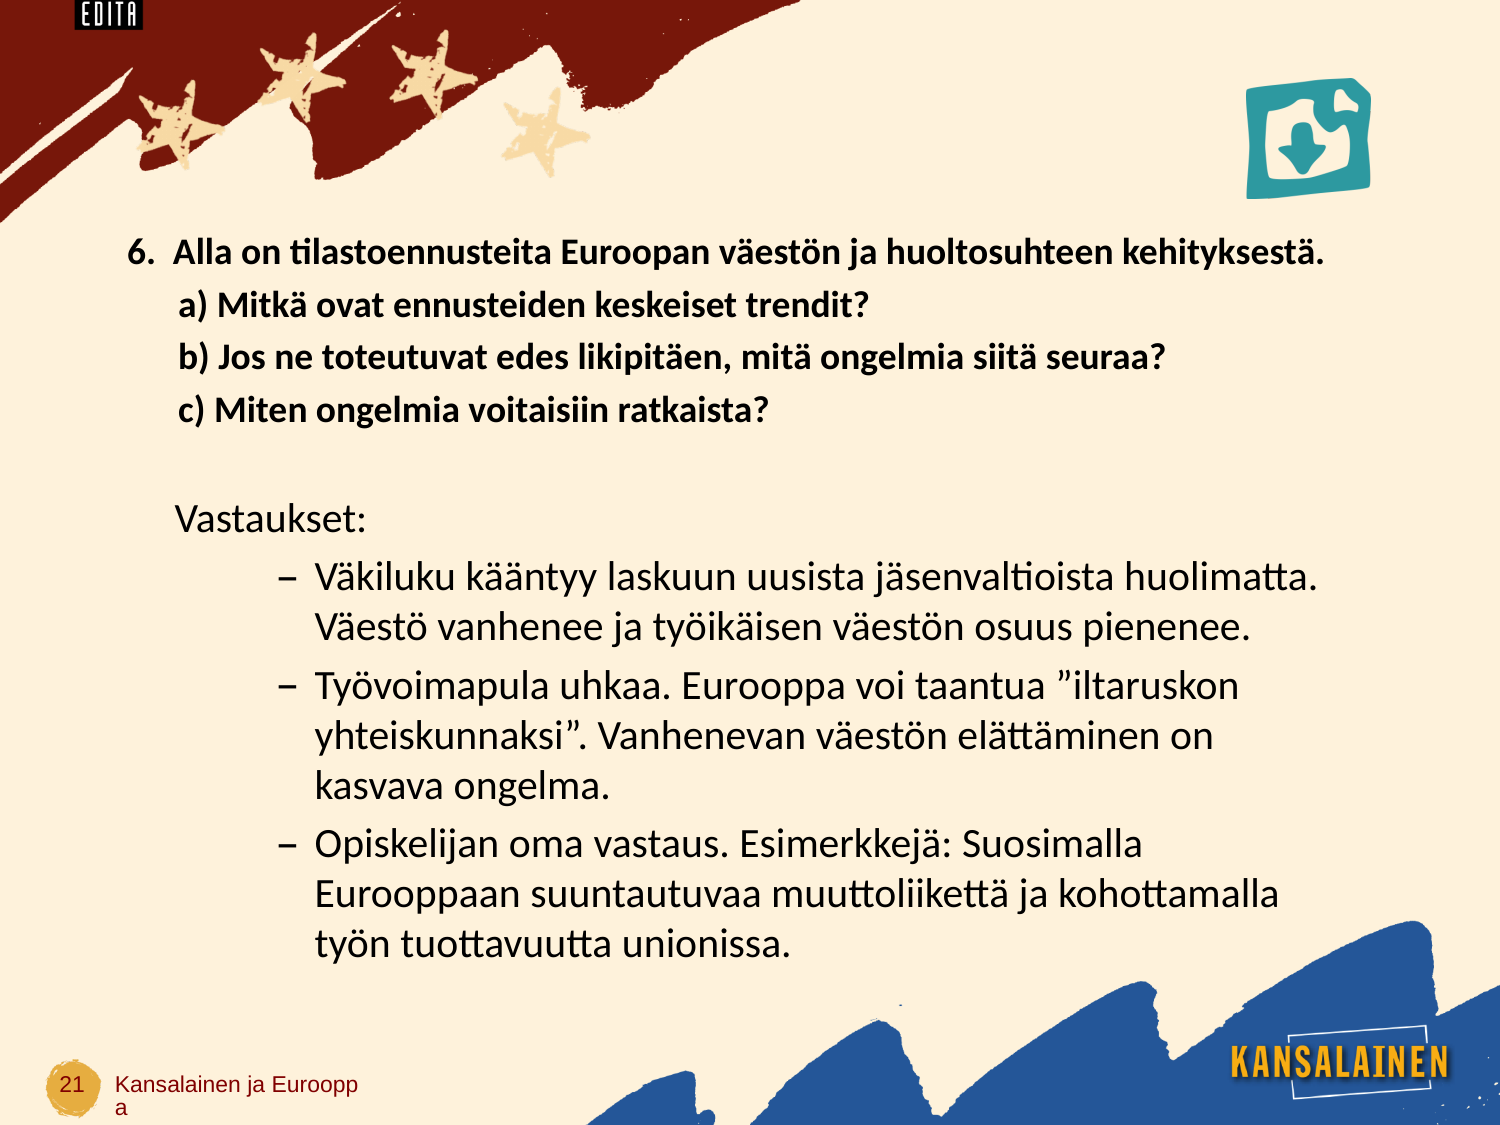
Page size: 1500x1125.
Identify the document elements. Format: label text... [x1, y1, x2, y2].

footer Kansalainen ja Eurooppa [99, 1062, 376, 1125]
slide_number 21 [37, 1062, 99, 1125]
picture [0, 0, 1500, 1125]
list 6. Alla on tilastoennusteita Euroopan väestön ja huoltosuhteen kehityksestä. a) Mitkä ovat ennusteiden keskeiset trendit? b) Jos ne toteutuvat edes likipitäen, mitä ongelmia siitä seuraa? c) Miten ongelmia voitaisiin ratkaista? Vastaukset: Väkiluku kääntyy laskuun uusista jäsenvaltioista huolimatta. Väestö vanhenee ja työikäisen väestön osuus pienenee. Työvoimapula uhkaa. Eurooppa voi taantua ”iltaruskon yhteiskunnaksi”. Vanhenevan väestön elättäminen on kasvava ongelma. Opiskelijan oma vastaus. Esimerkkejä: Suosimalla Eurooppaan suuntautuvaa muuttoliikettä ja kohottamalla työn tuottavuutta unionissa. [111, 219, 1351, 1048]
